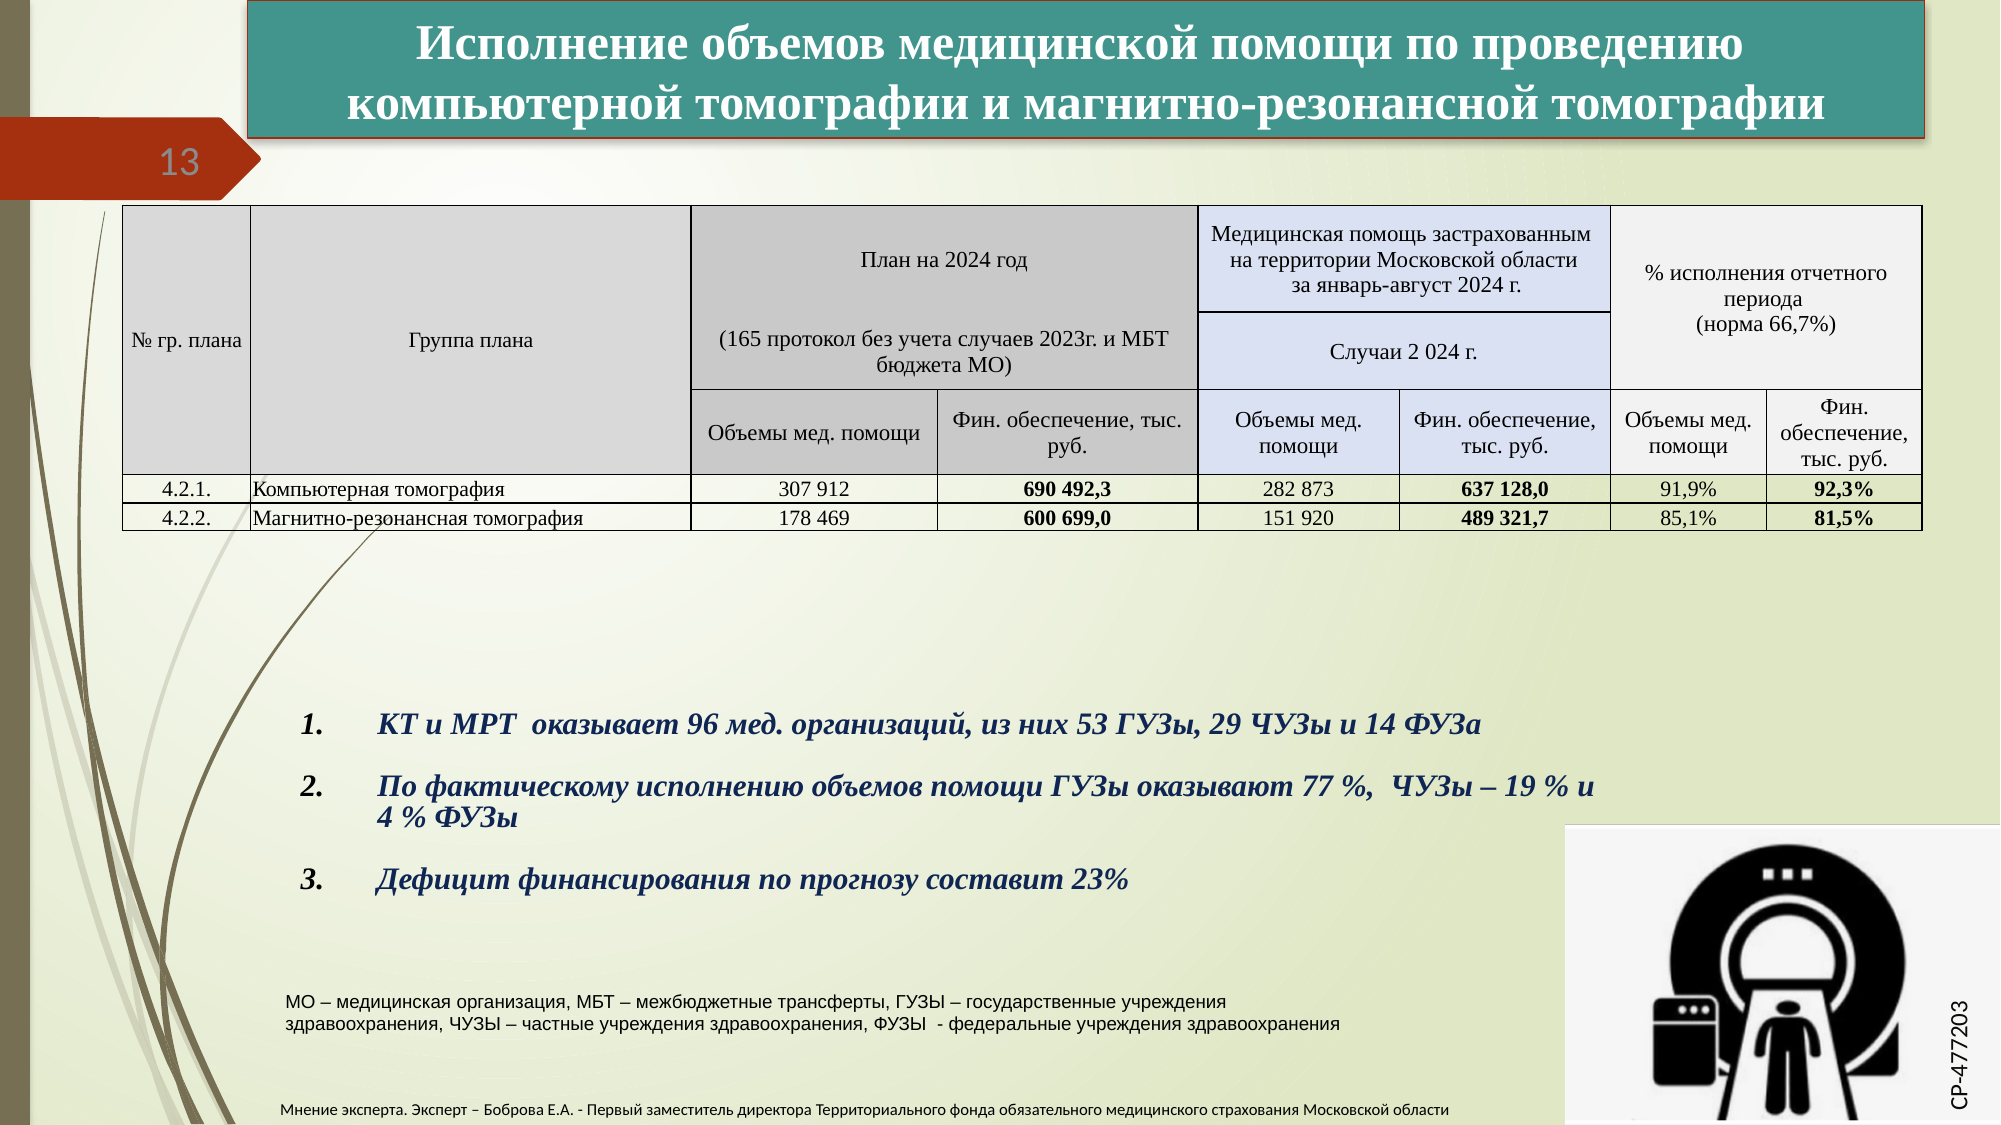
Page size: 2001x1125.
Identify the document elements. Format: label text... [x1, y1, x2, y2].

table_cell 85,1% [1611, 504, 1766, 530]
table_cell 91,9% [1611, 475, 1766, 502]
table_header % исполнения отчетного периода (норма 66,7%) [1611, 206, 1921, 389]
text_box КТ и МРТ оказывает 96 мед. организаций, из них 53 ГУЗы, 29 ЧУЗы и 14 ФУЗа По фактическому исполнению объемов помощи ГУЗы оказывают 77 %, ЧУЗы – 19 % и 4 % ФУЗы Дефицит финансирования по прогнозу составит 23% [285, 631, 1621, 975]
table_cell 4.2.2. [123, 504, 250, 530]
table_cell 600 699,0 [938, 504, 1197, 530]
table_cell (165 протокол без учета случаев 2023г. и МБТ бюджета МО) [692, 312, 1197, 389]
table_cell 178 469 [692, 504, 937, 530]
table_header Группа плана [251, 206, 690, 474]
table_cell Объемы мед. помощи [692, 390, 937, 474]
text_box МО – медицинская организация, МБТ – межбюджетные трансферты, ГУЗЫ – государственные учреждения здравоохранения, ЧУЗЫ – частные учреждения здравоохранения, ФУЗЫ - федеральные учреждения здравоохранения [270, 981, 1398, 1042]
table_cell 92,3% [1767, 475, 1921, 502]
table_header Медицинская помощь застрахованным на территории Московской области за январь-август 2024 г. [1199, 206, 1610, 311]
table_cell 307 912 [692, 475, 937, 502]
table_cell 81,5% [1767, 504, 1921, 530]
table_cell Магнитно-резонансная томография [251, 504, 690, 530]
table_cell Фин. обеспечение, тыс. руб. [938, 390, 1197, 474]
table_cell 151 920 [1199, 504, 1399, 530]
picture [1564, 824, 2000, 1125]
table_cell Фин. обеспечение, тыс. руб. [1767, 390, 1921, 474]
table_cell 489 321,7 [1400, 504, 1610, 530]
slide_number 13 [87, 129, 216, 190]
table_cell Компьютерная томография [251, 475, 690, 502]
table_cell Объемы мед. помощи [1199, 390, 1399, 474]
table_cell 4.2.1. [123, 475, 250, 502]
text_box Исполнение объемов медицинской помощи по проведению компьютерной томографии и магнитно-резонансной томографии [247, 0, 1925, 139]
table_header № гр. плана [123, 206, 250, 474]
table_cell 690 492,3 [938, 475, 1197, 502]
table_cell Объемы мед. помощи [1611, 390, 1766, 474]
table_cell 637 128,0 [1400, 475, 1610, 502]
text_box Мнение эксперта. Эксперт – Боброва Е.А. - Первый заместитель директора Территориального фонда обязательного медицинского страхования Московской области [265, 1091, 1559, 1125]
table_cell Фин. обеспечение, тыс. руб. [1400, 390, 1610, 474]
table_cell Случаи 2 024 г. [1199, 313, 1610, 389]
table_header План на 2024 год [692, 206, 1197, 312]
table_cell 282 873 [1199, 475, 1399, 502]
